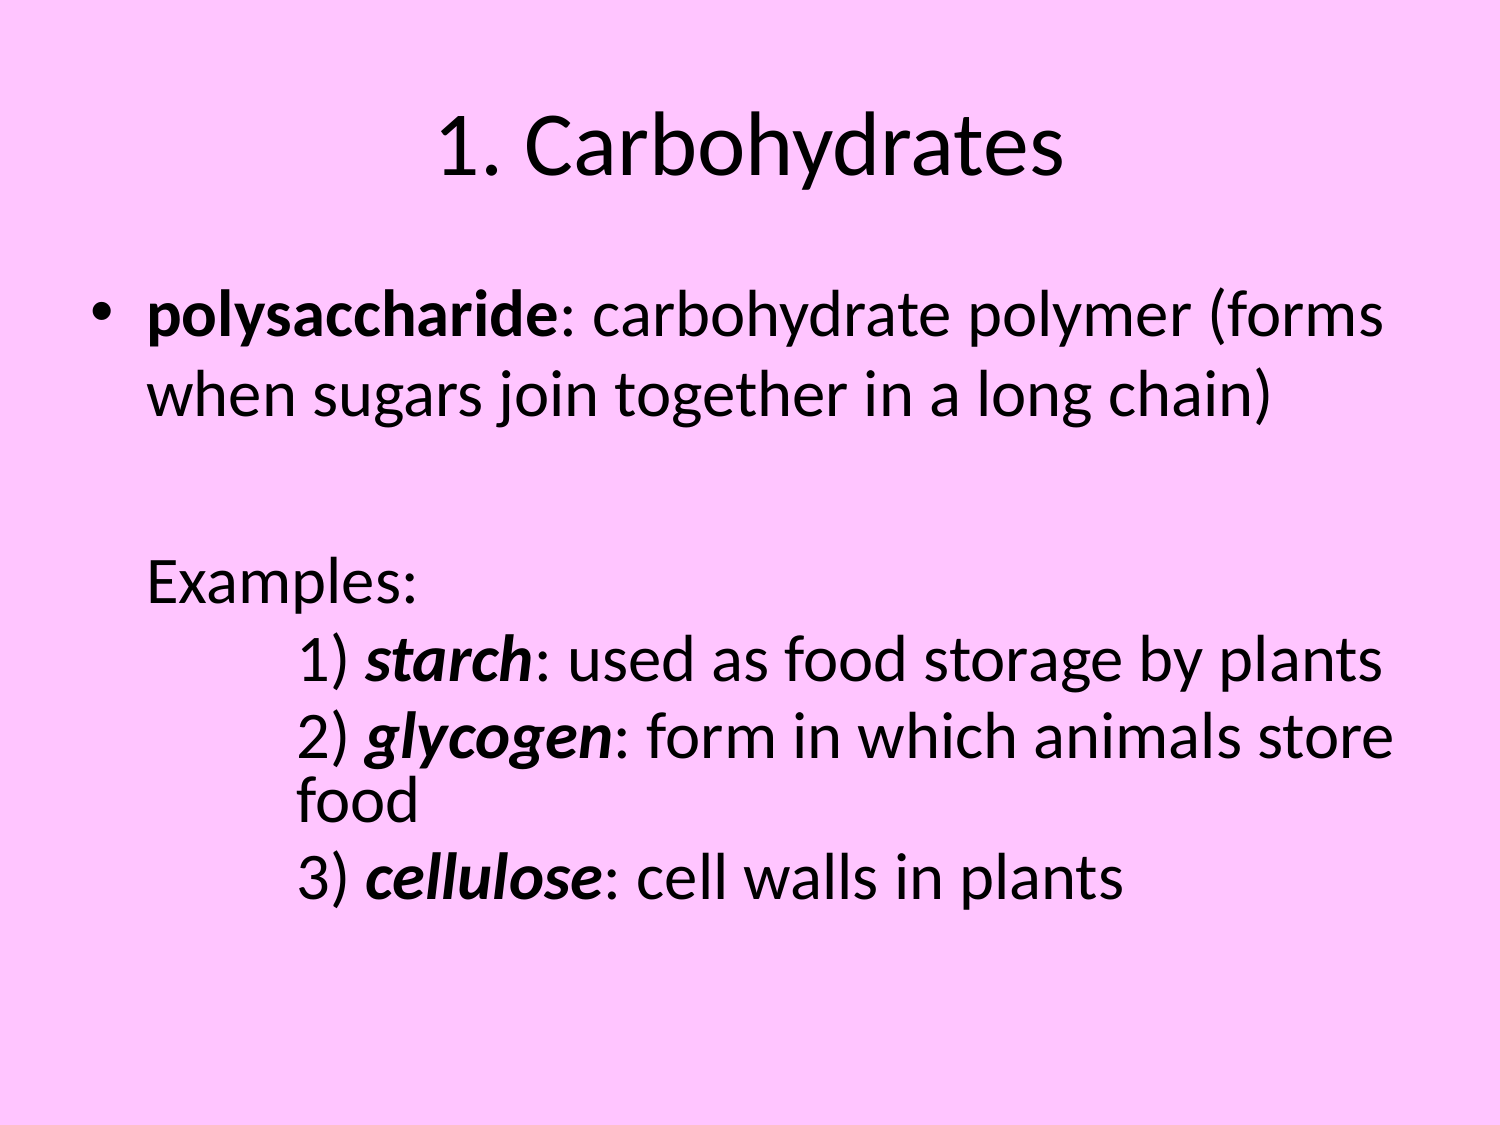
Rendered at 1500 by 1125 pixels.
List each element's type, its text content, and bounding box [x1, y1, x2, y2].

title 1. Carbohydrates [74, 44, 1426, 233]
list polysaccharide: carbohydrate polymer (forms when sugars join together in a long chain) Examples: 1) starch: used as food storage by plants 2) glycogen: form in which animals store food 3) cellulose: cell walls in plants [74, 262, 1426, 1006]
